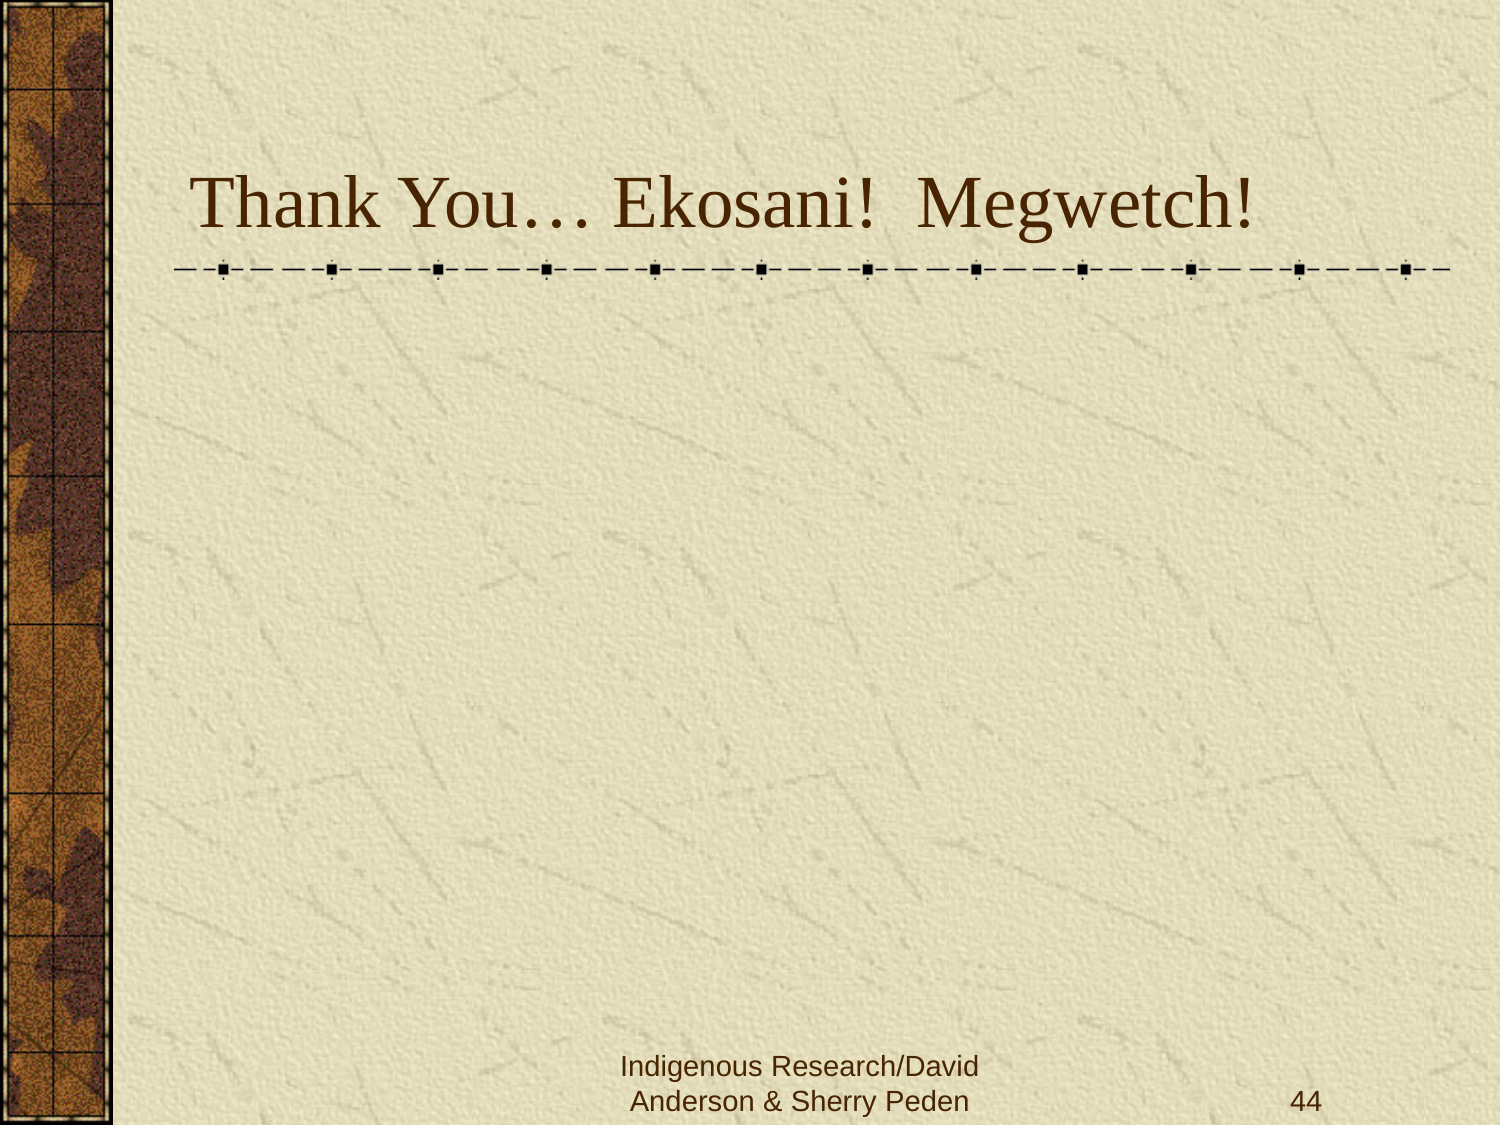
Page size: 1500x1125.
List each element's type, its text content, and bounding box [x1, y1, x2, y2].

title Thank You… Ekosani! Megwetch! [174, 62, 1451, 251]
slide_number 44 [1149, 1049, 1463, 1125]
footer Indigenous Research/David Anderson & Sherry Peden [562, 1049, 1038, 1125]
picture [0, 0, 1500, 1125]
